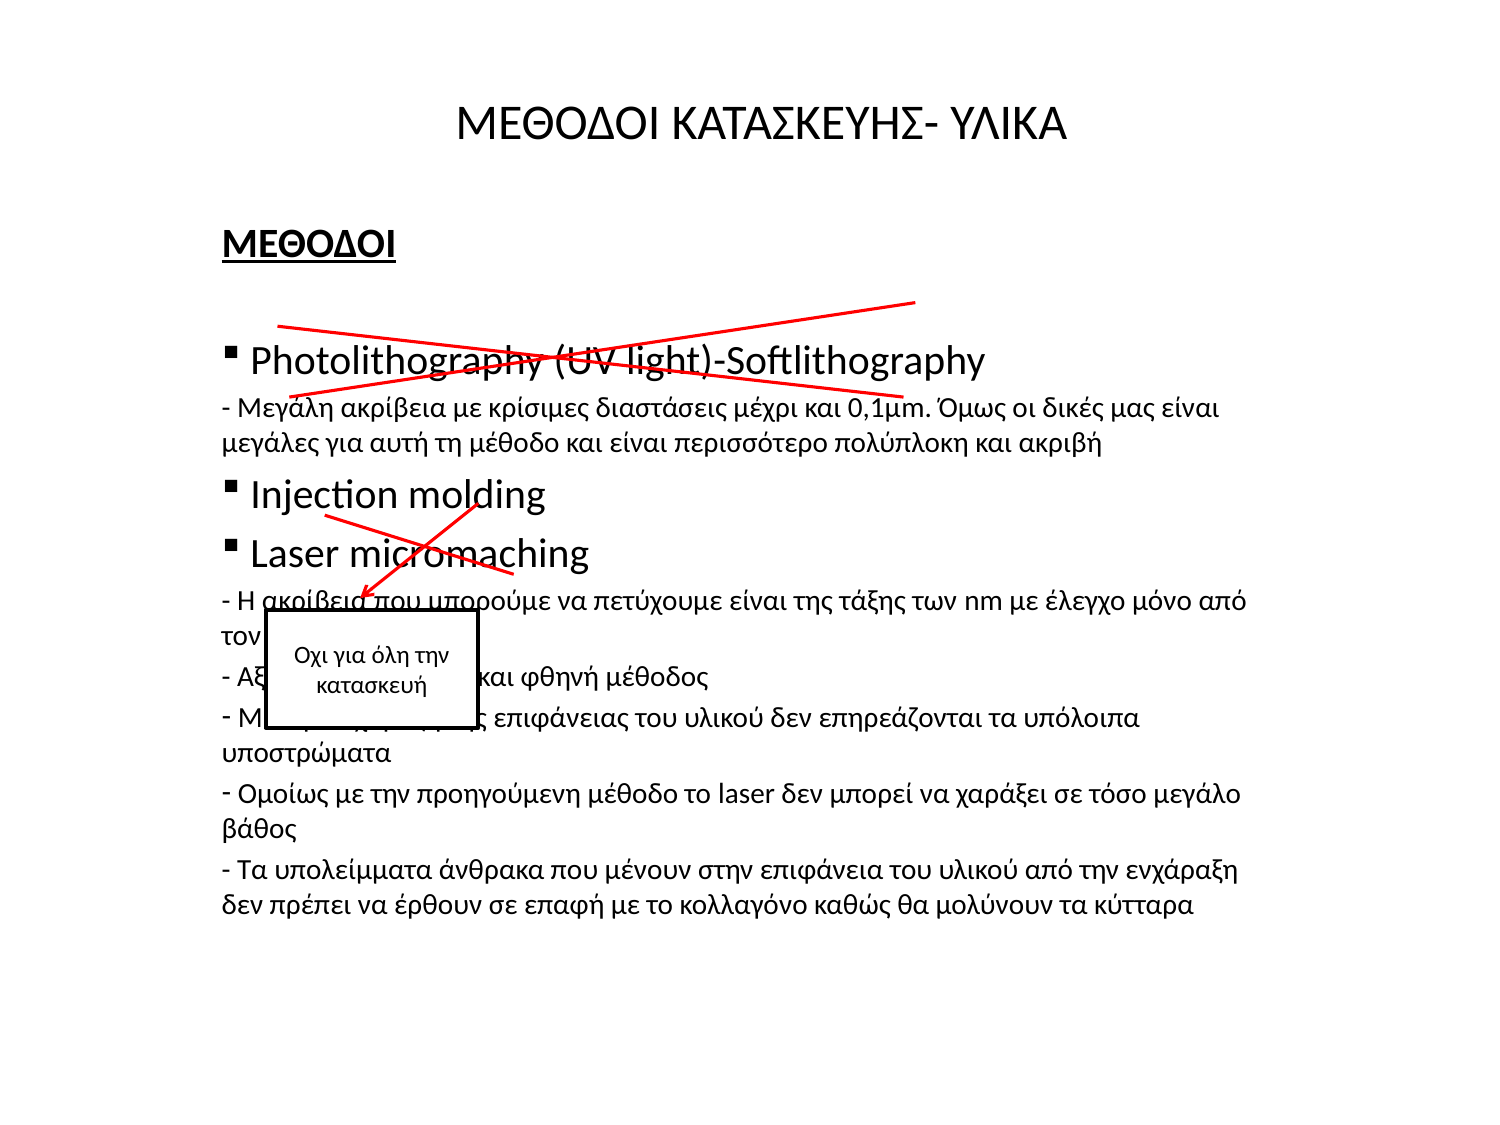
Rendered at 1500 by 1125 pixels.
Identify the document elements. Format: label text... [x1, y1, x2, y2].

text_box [265, 503, 514, 729]
subtitle ΜΕΘΟΔΟΙ Photolithography (UV light)-Softlithography - Μεγάλη ακρίβεια με κρίσιμες διαστάσεις μέχρι και 0,1μm. Όμως οι δικές μας είναι μεγάλες για αυτή τη μέθοδο και είναι περισσότερο πολύπλοκη και ακριβή Injection molding Laser micromaching - Η ακρίβεια που μπορούμε να πετύχουμε είναι της τάξης των nm με έλεγχο μόνο από τον υπολογιστή - Αξιόπιστη, γρήγορη και φθηνή μέθοδος Με την ενχάραξη της επιφάνειας του υλικού δεν επηρεάζονται τα υπόλοιπα υποστρώματα Ομοίως με την προηγούμενη μέθοδο το laser δεν μπορεί να χαράξει σε τόσο μεγάλο βάθος - Τα υπολείμματα άνθρακα που μένουν στην επιφάνεια του υλικού από την ενχάραξη δεν πρέπει να έρθουν σε επαφή με το κολλαγόνο καθώς θα μολύνουν τα κύτταρα [206, 208, 1275, 1035]
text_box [277, 302, 916, 398]
title ΜΕΘΟΔΟΙ ΚΑΤΑΣΚΕΥΗΣ- ΥΛΙΚΑ [123, 66, 1399, 174]
